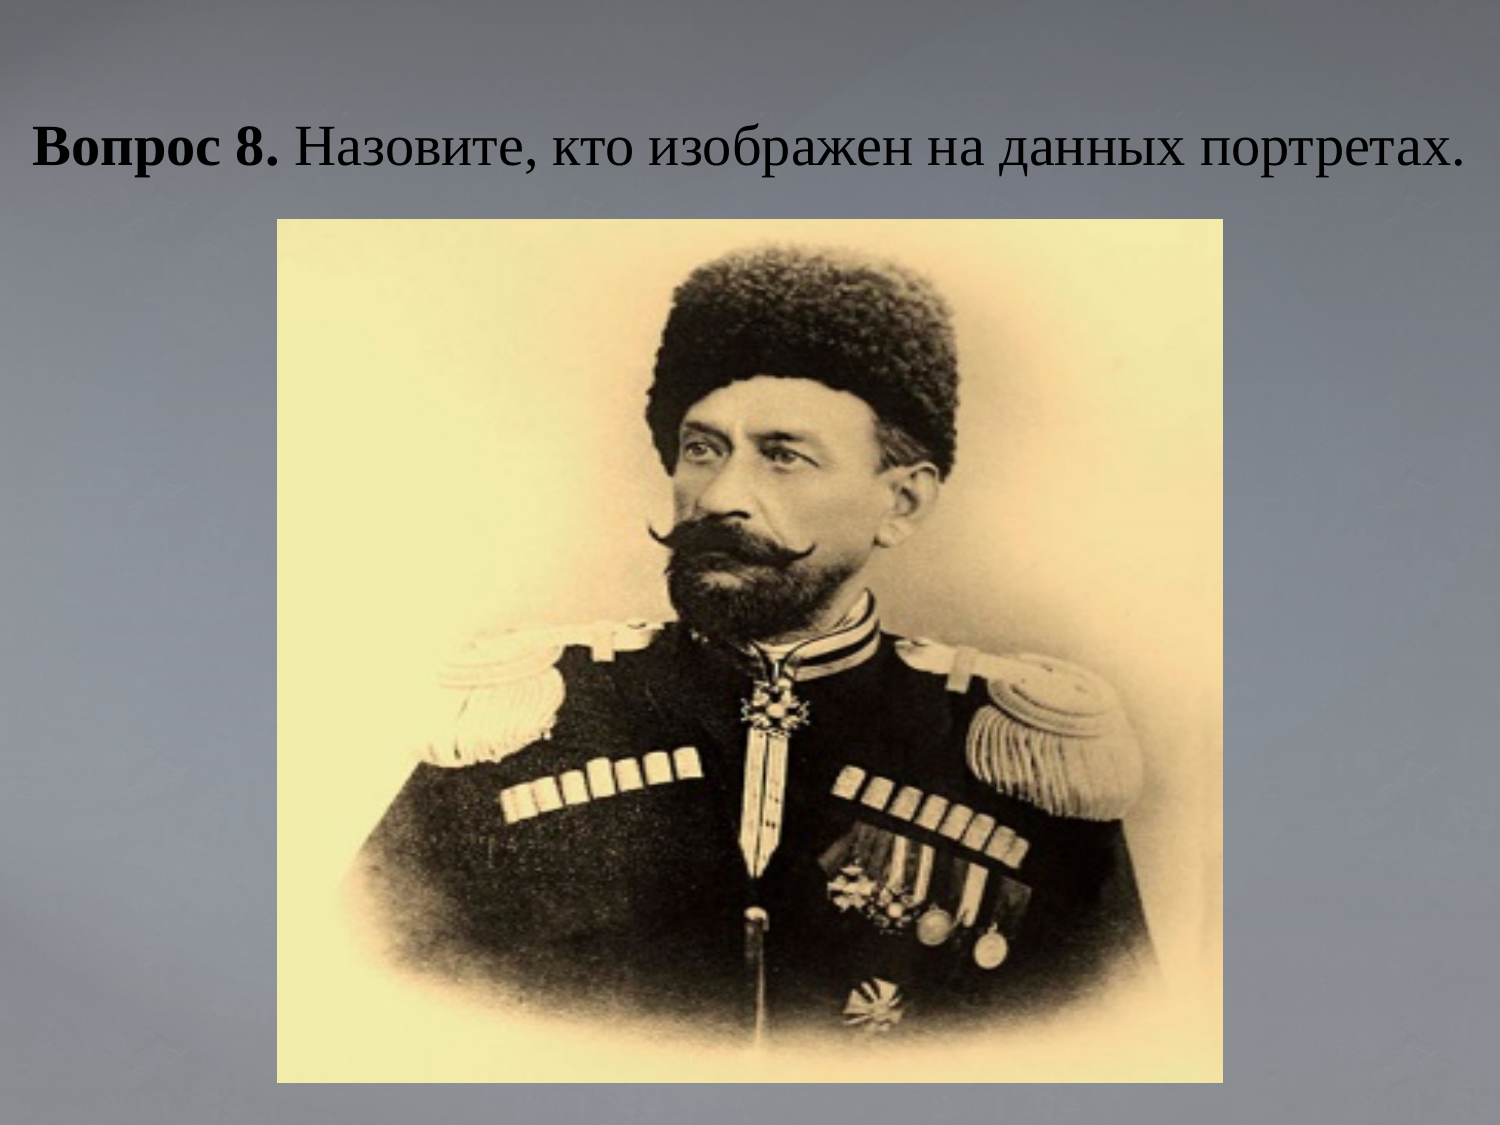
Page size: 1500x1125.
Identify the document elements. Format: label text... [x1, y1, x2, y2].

picture [276, 219, 1223, 1083]
title Вопрос 8. Назовите, кто изображен на данных портретах. [17, 66, 1495, 185]
